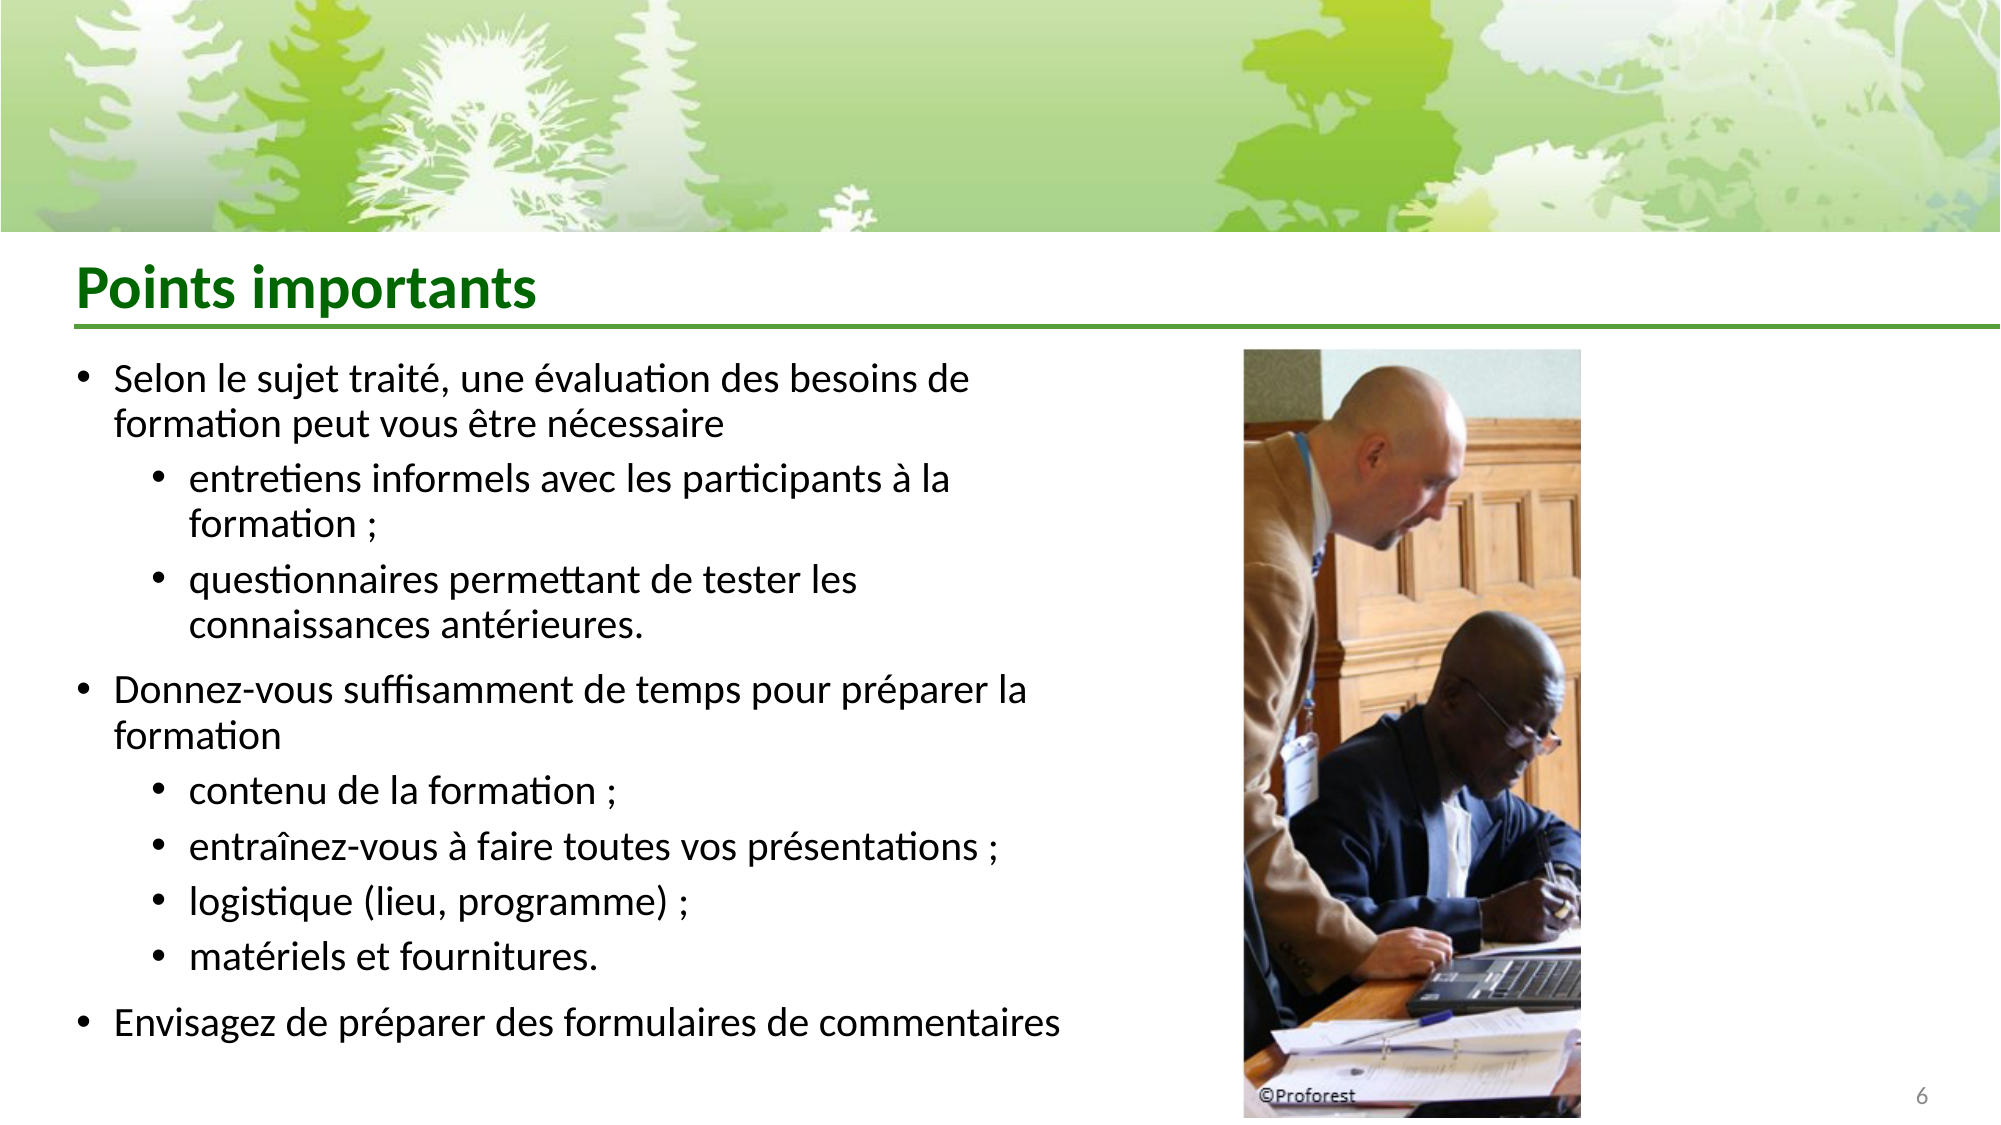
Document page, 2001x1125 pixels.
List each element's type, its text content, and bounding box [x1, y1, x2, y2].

slide_number 6 [1493, 1065, 1944, 1125]
title Points importants [61, 194, 1412, 382]
list Selon le sujet traité, une évaluation des besoins de formation peut vous être nécessaire entretiens informels avec les participants à la formation ; questionnaires permettant de tester les connaissances antérieures. Donnez-vous suffisamment de temps pour préparer la formation contenu de la formation ; entraînez-vous à faire toutes vos présentations ; logistique (lieu, programme) ; matériels et fournitures. Envisagez de préparer des formulaires de commentaires [61, 348, 1085, 1125]
picture [0, 0, 2000, 232]
picture [1241, 348, 1581, 1118]
